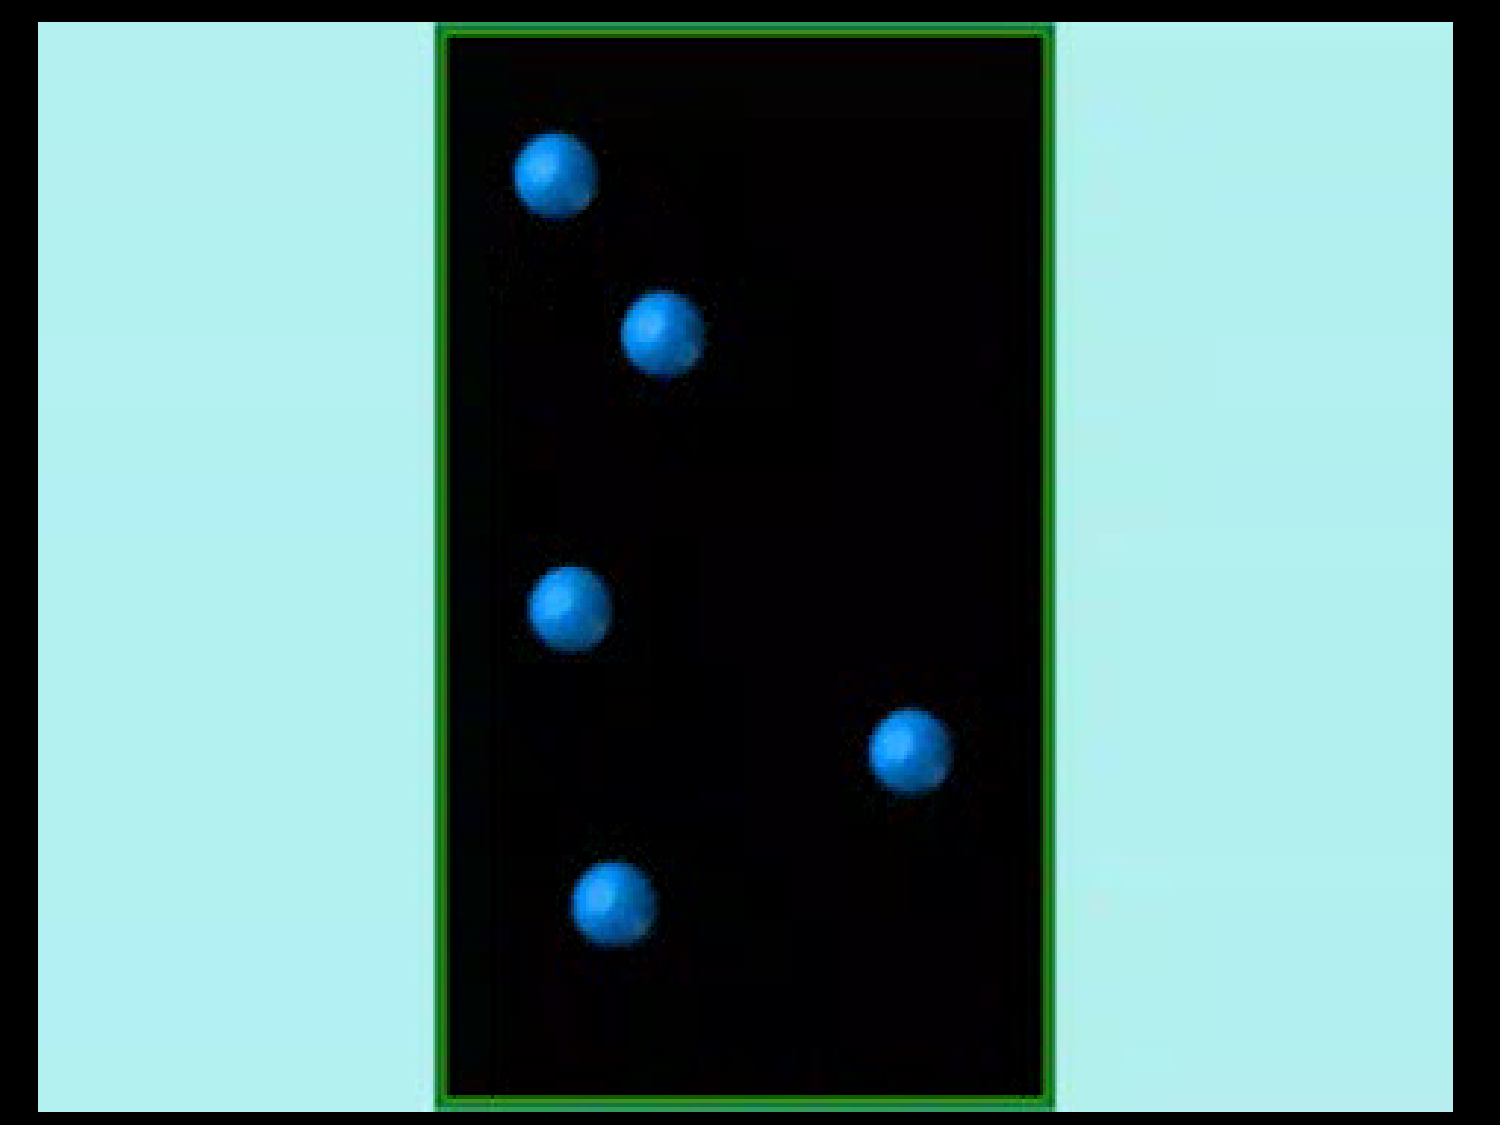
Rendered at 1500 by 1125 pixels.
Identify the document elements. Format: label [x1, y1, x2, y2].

text_box [37, 21, 1454, 1113]
